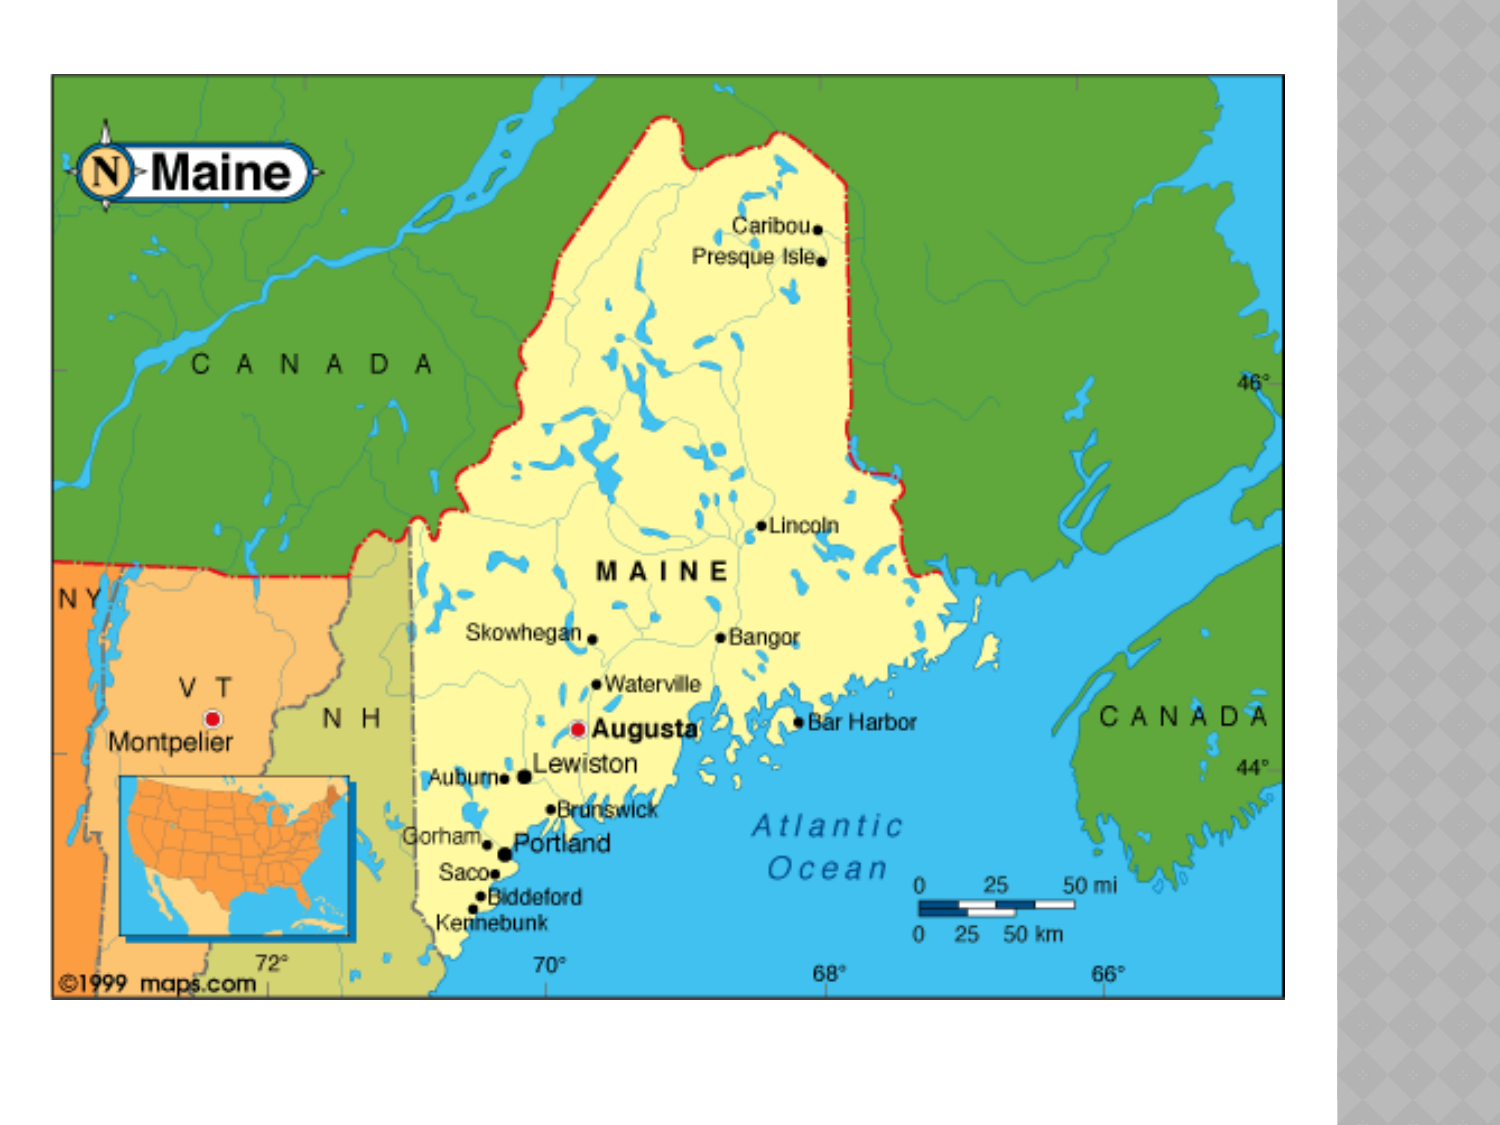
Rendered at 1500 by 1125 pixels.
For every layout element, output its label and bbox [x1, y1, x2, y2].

picture [49, 74, 1285, 1001]
